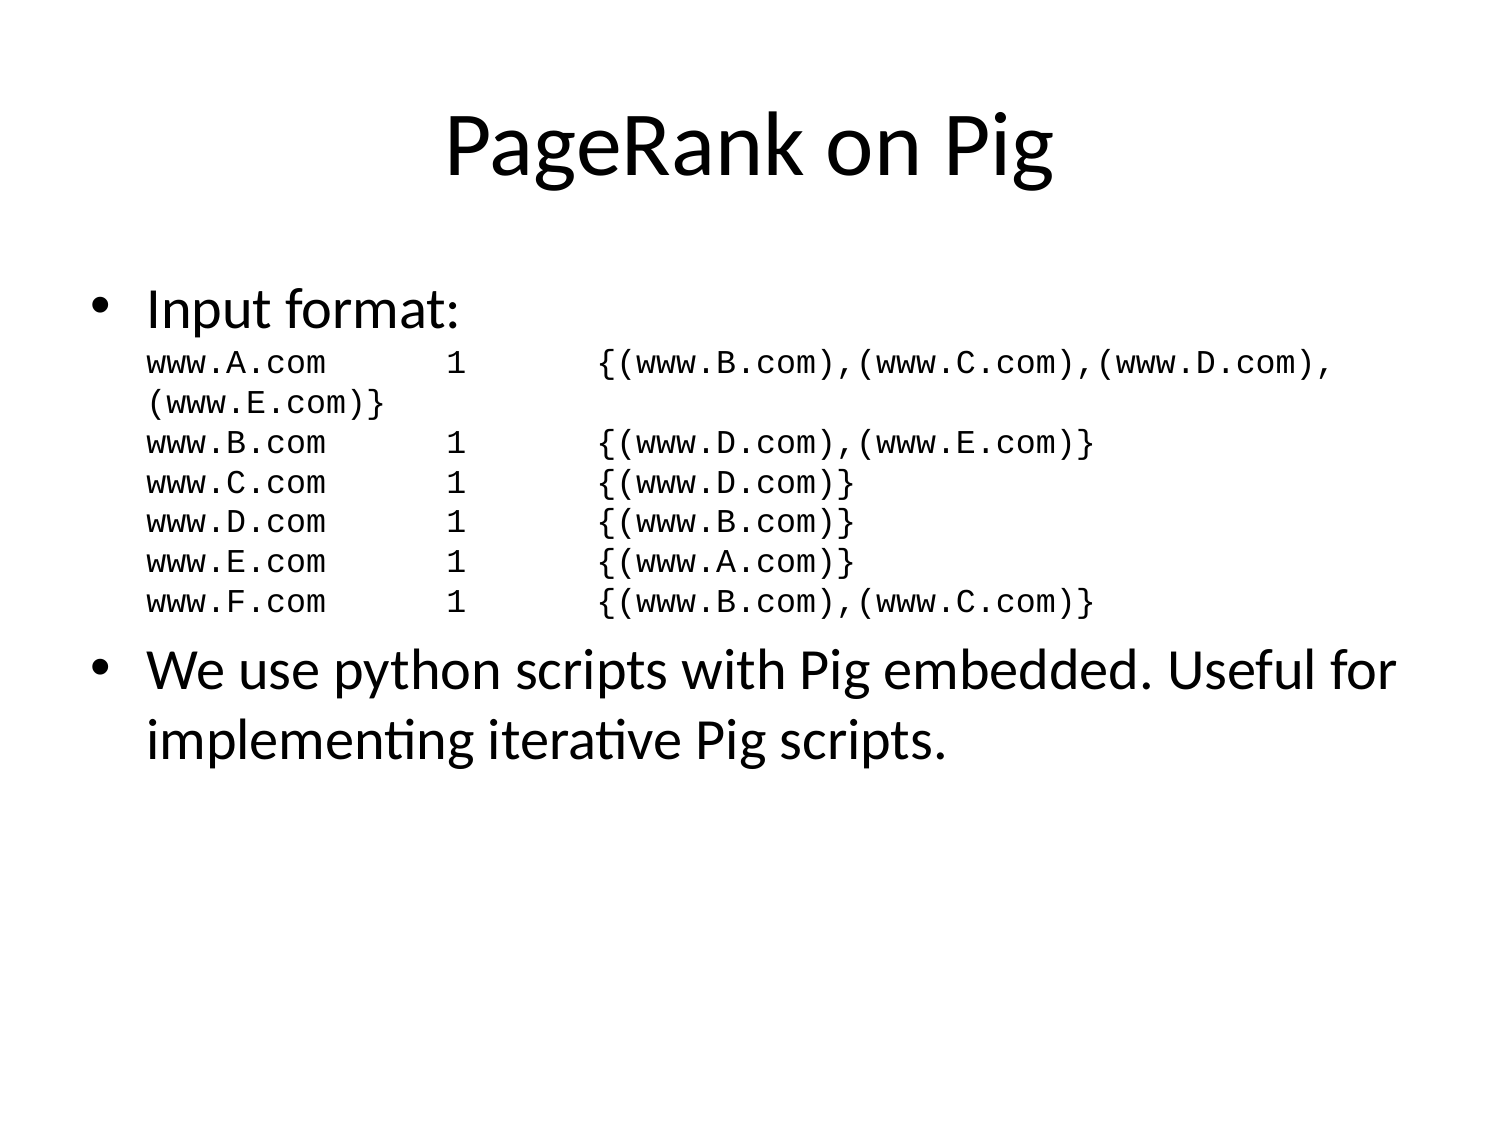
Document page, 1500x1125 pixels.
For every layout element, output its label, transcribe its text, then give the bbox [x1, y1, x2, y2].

title PageRank on Pig [75, 45, 1425, 233]
list Input format: www.A.com 1 {(www.B.com),(www.C.com),(www.D.com),(www.E.com)} www.B.com 1 {(www.D.com),(www.E.com)} www.C.com 1 {(www.D.com)} www.D.com 1 {(www.B.com)} www.E.com 1 {(www.A.com)} www.F.com 1 {(www.B.com),(www.C.com)} We use python scripts with Pig embedded. Useful for implementing iterative Pig scripts. [75, 262, 1500, 1005]
